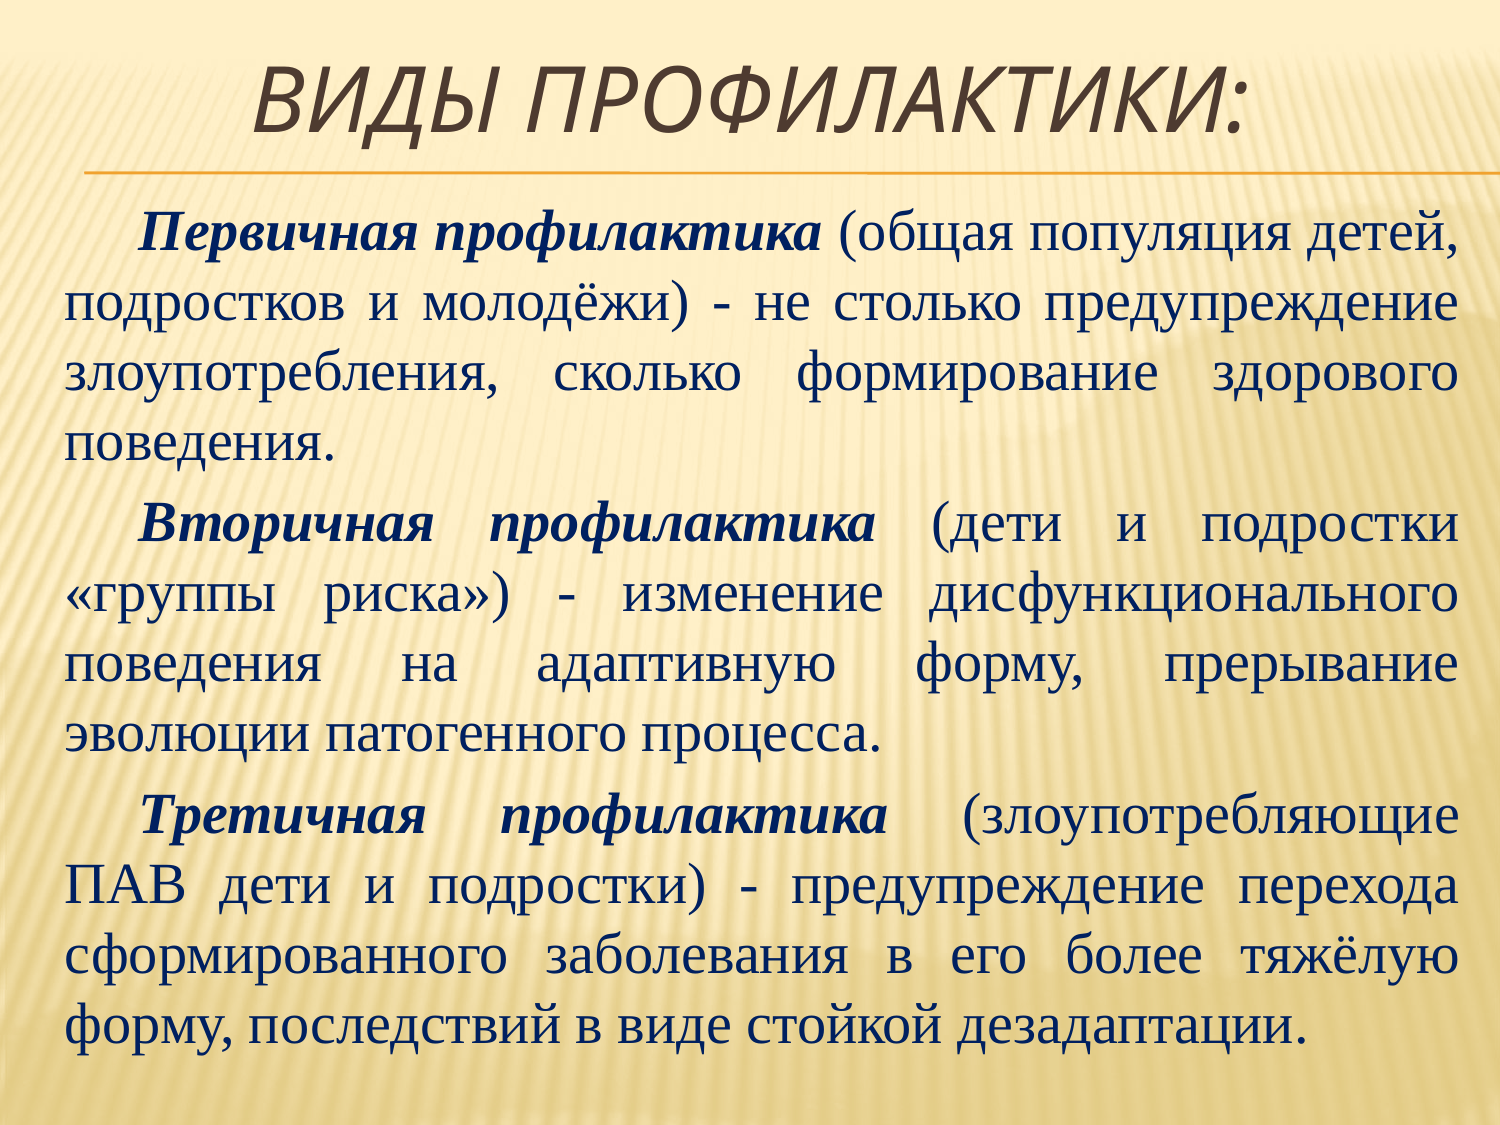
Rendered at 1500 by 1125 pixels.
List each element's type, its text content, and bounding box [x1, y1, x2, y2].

title Виды профилактики: [50, 19, 1475, 173]
list Первичная профилактика (общая популяция детей, подростков и молодёжи) - не столько предупреждение злоупотребления, сколько формирование здорового поведения. Вторичная профилактика (дети и подростки «группы риска») - изменение дисфункционального поведения на адаптивную форму, прерывание эволюции патогенного процесса. Третичная профилактика (злоупотребляющие ПАВ дети и подростки) - предупреждение перехода сформированного заболевания в его более тяжёлую форму, последствий в виде стойкой дезадаптации. [50, 184, 1475, 1118]
